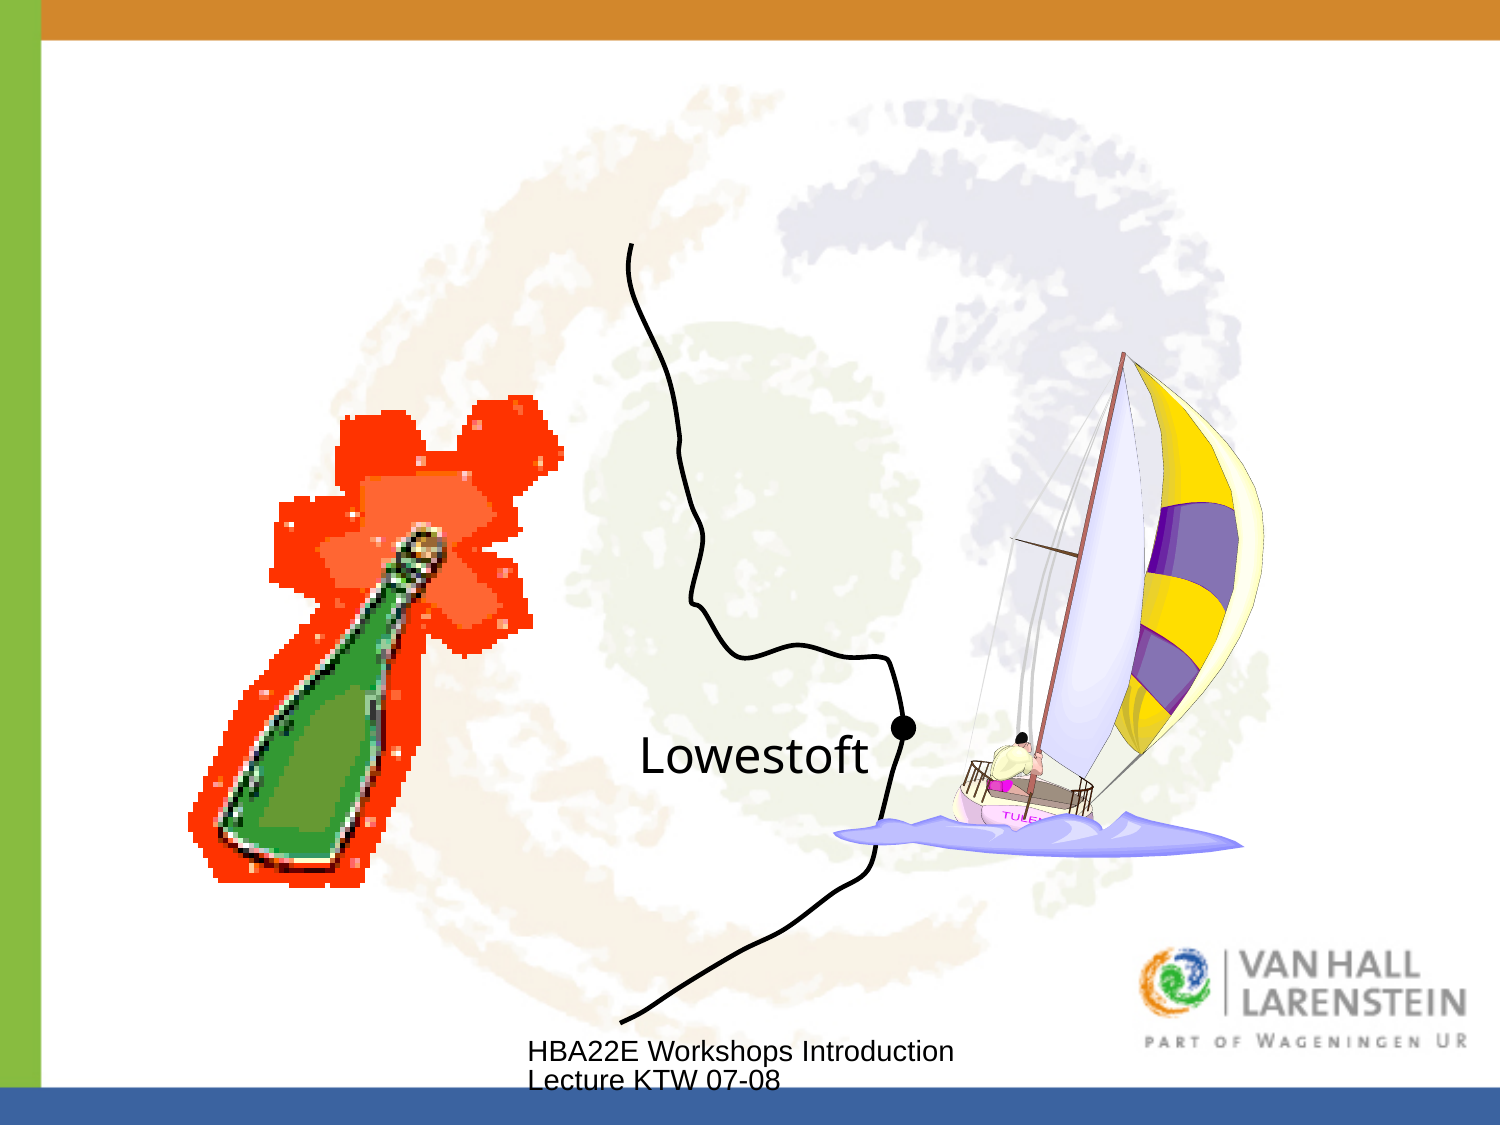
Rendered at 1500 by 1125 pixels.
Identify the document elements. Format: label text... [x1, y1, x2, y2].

text_box [620, 757, 867, 1024]
text_box Lowestoft [624, 716, 827, 791]
footer HBA22E Workshops Introduction Lecture KTW 07-08 [512, 1024, 988, 1103]
picture [0, 0, 1500, 1125]
text_box [624, 243, 827, 716]
